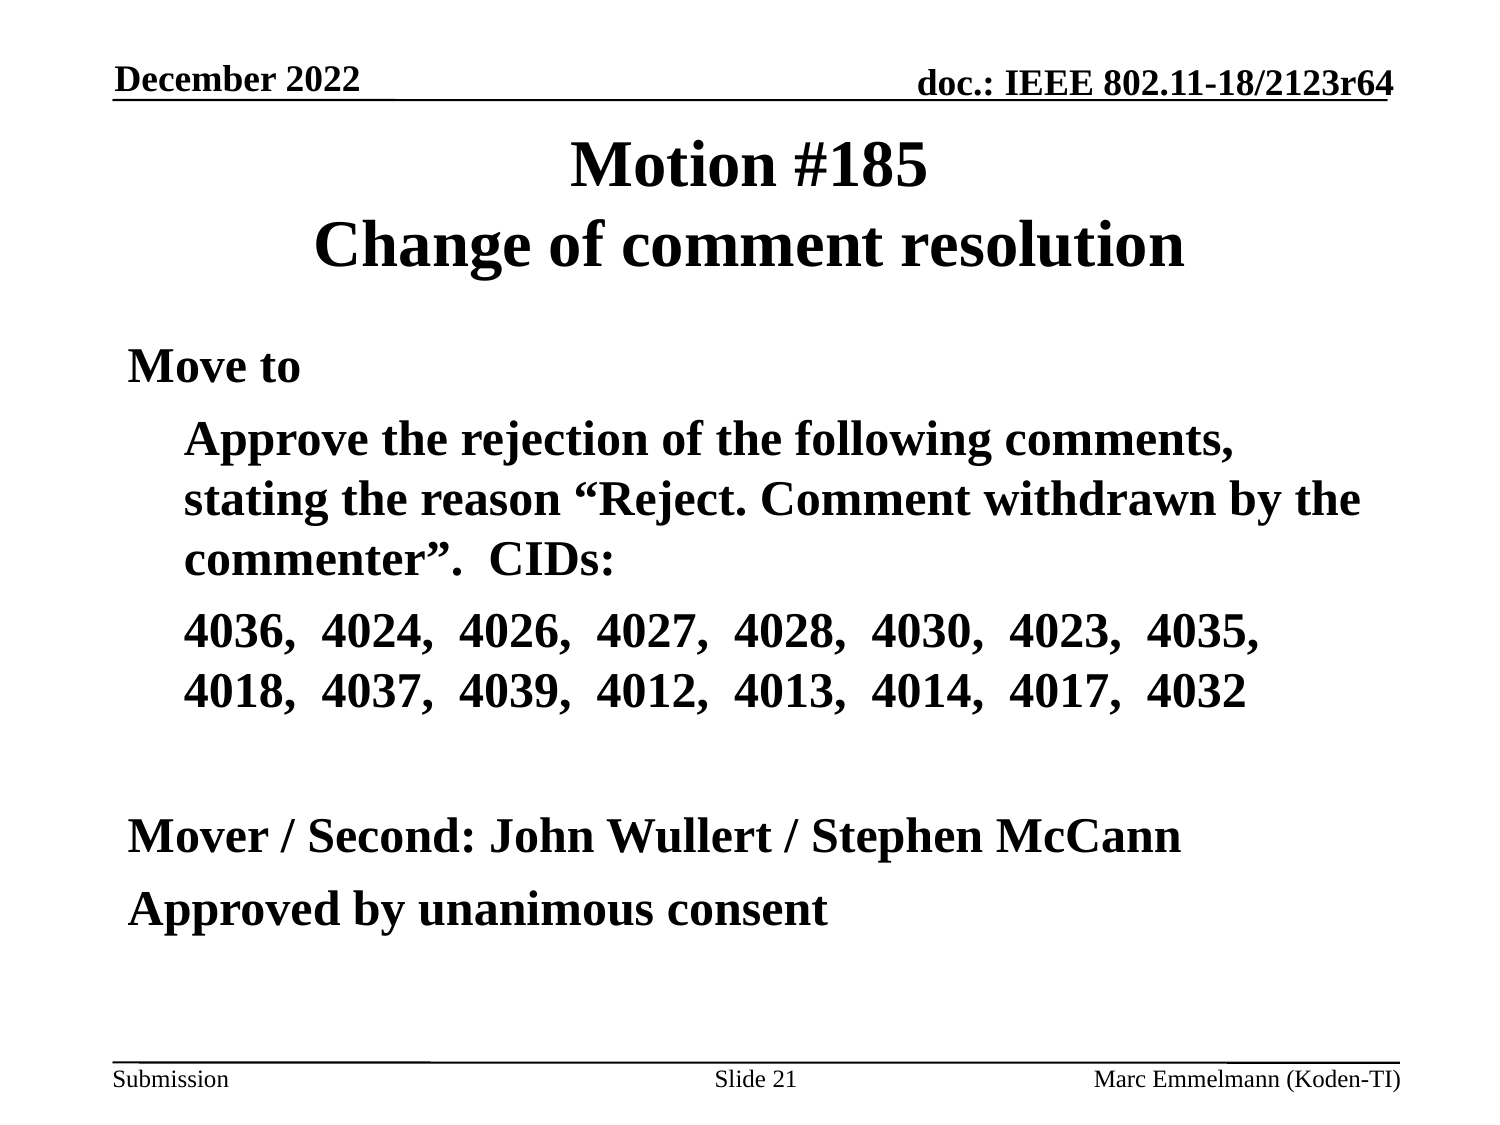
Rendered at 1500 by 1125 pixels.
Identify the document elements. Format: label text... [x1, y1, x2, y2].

list Move to Approve the rejection of the following comments, stating the reason “Reject. Comment withdrawn by the commenter”. CIDs: 4036, 4024, 4026, 4027, 4028, 4030, 4023, 4035, 4018, 4037, 4039, 4012, 4013, 4014, 4017, 4032 Mover / Second: John Wullert / Stephen McCann Approved by unanimous consent [112, 324, 1388, 1000]
footer Marc Emmelmann (Koden-TI) [878, 1061, 1402, 1093]
slide_number Slide 21 [712, 1061, 800, 1123]
title Motion #185 Change of comment resolution [112, 112, 1388, 288]
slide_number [114, 54, 423, 100]
